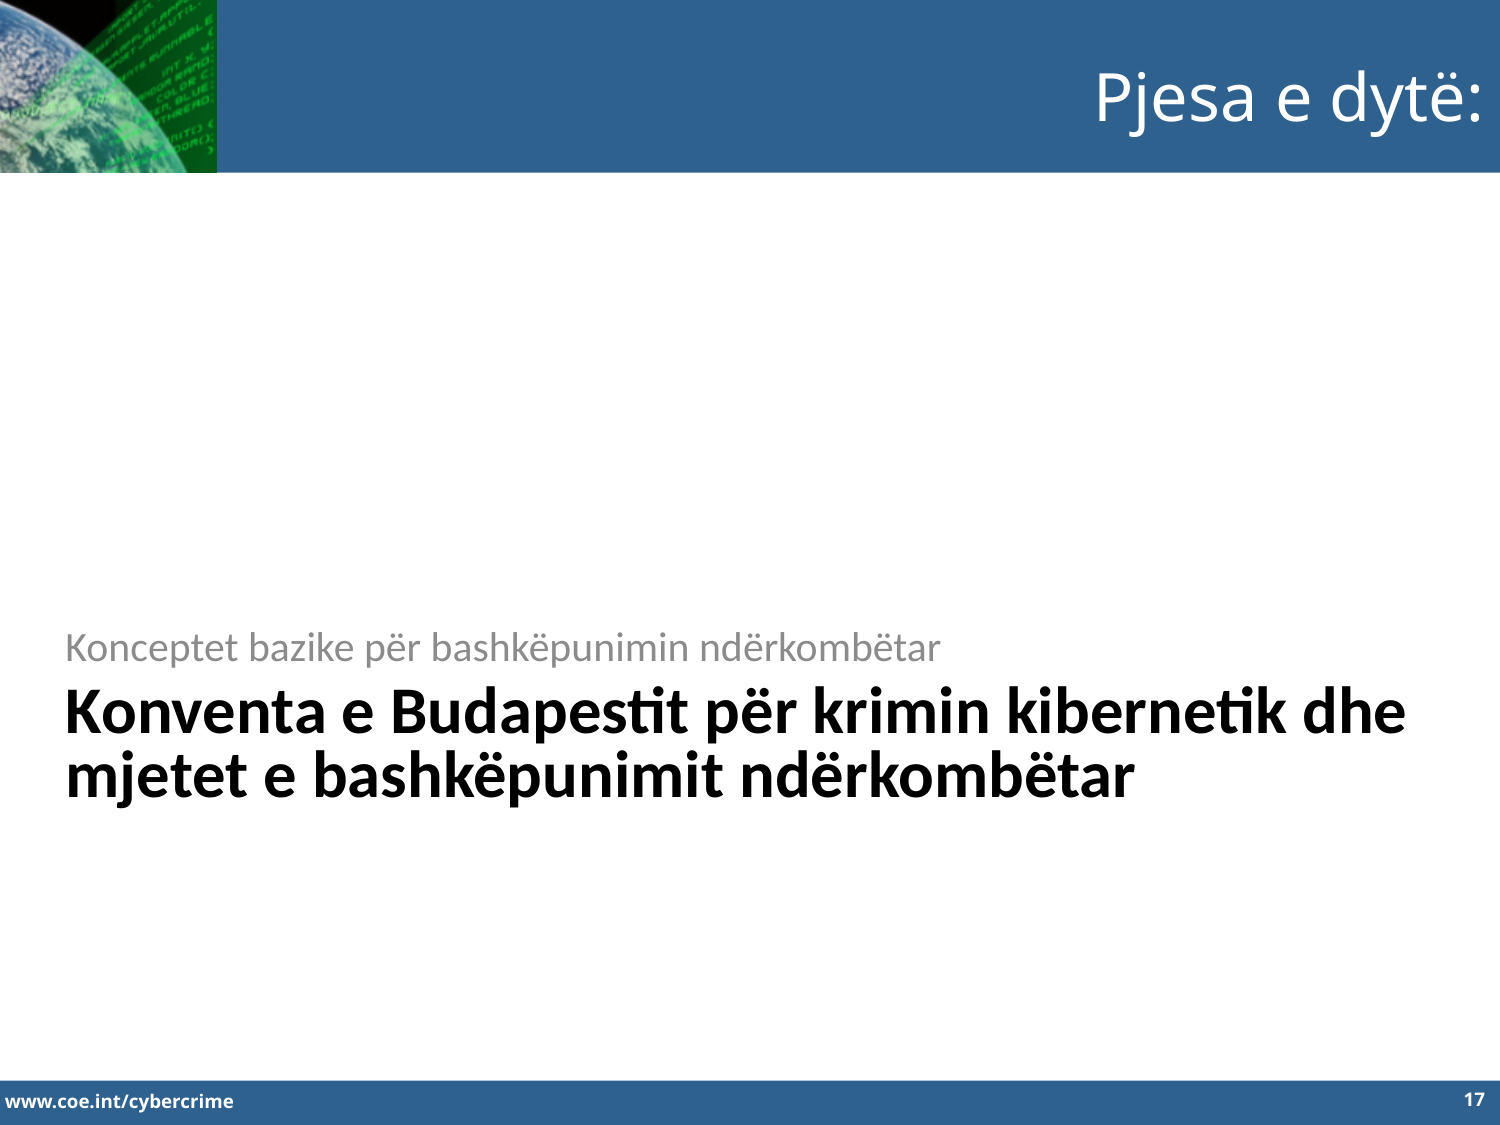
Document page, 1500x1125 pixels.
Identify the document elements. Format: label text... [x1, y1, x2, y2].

text_box Konceptet bazike për bashkëpunimin ndërkombëtar [50, 617, 1326, 676]
text_box Konventa e Budapestit për krimin kibernetik dhe mjetet e bashkëpunimit ndërkombëtar [50, 675, 1450, 818]
slide_number 17 [1149, 1079, 1500, 1125]
text_box Pjesa e dytë: [309, 18, 1500, 171]
picture [0, 1, 217, 173]
